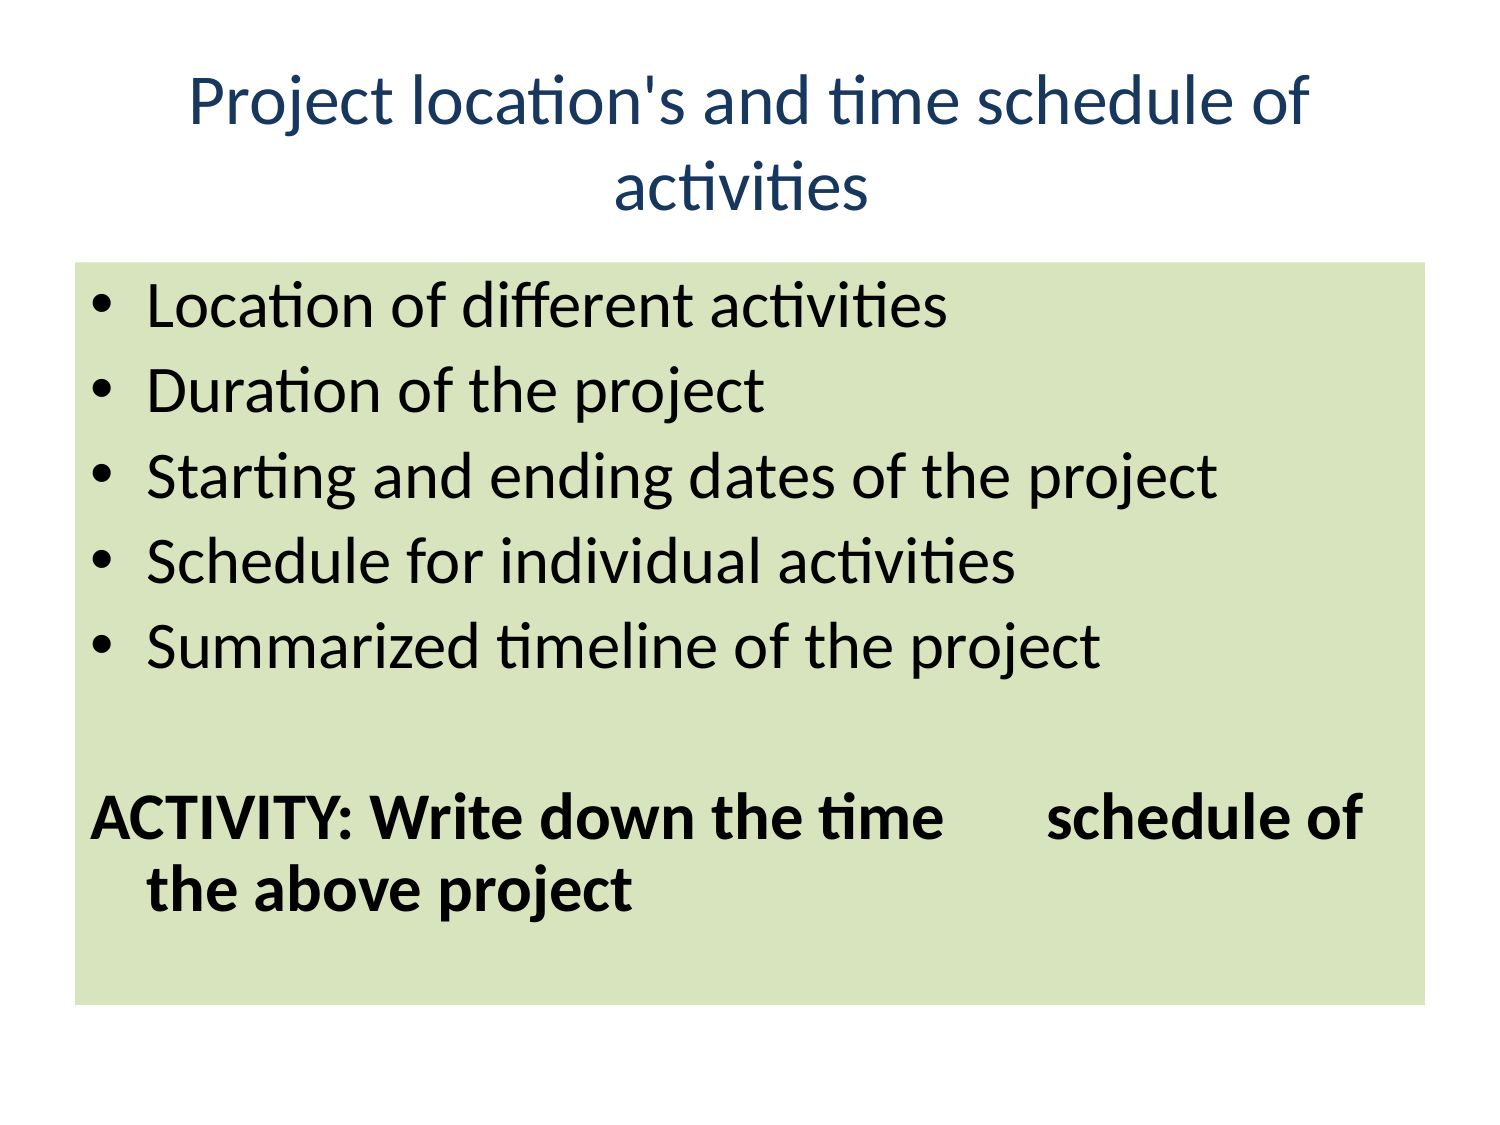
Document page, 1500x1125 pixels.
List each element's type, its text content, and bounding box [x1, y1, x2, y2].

title Project location's and time schedule of activities [75, 45, 1425, 233]
list Location of different activities Duration of the project Starting and ending dates of the project Schedule for individual activities Summarized timeline of the project ACTIVITY: Write down the time schedule of the above project [75, 262, 1425, 1005]
